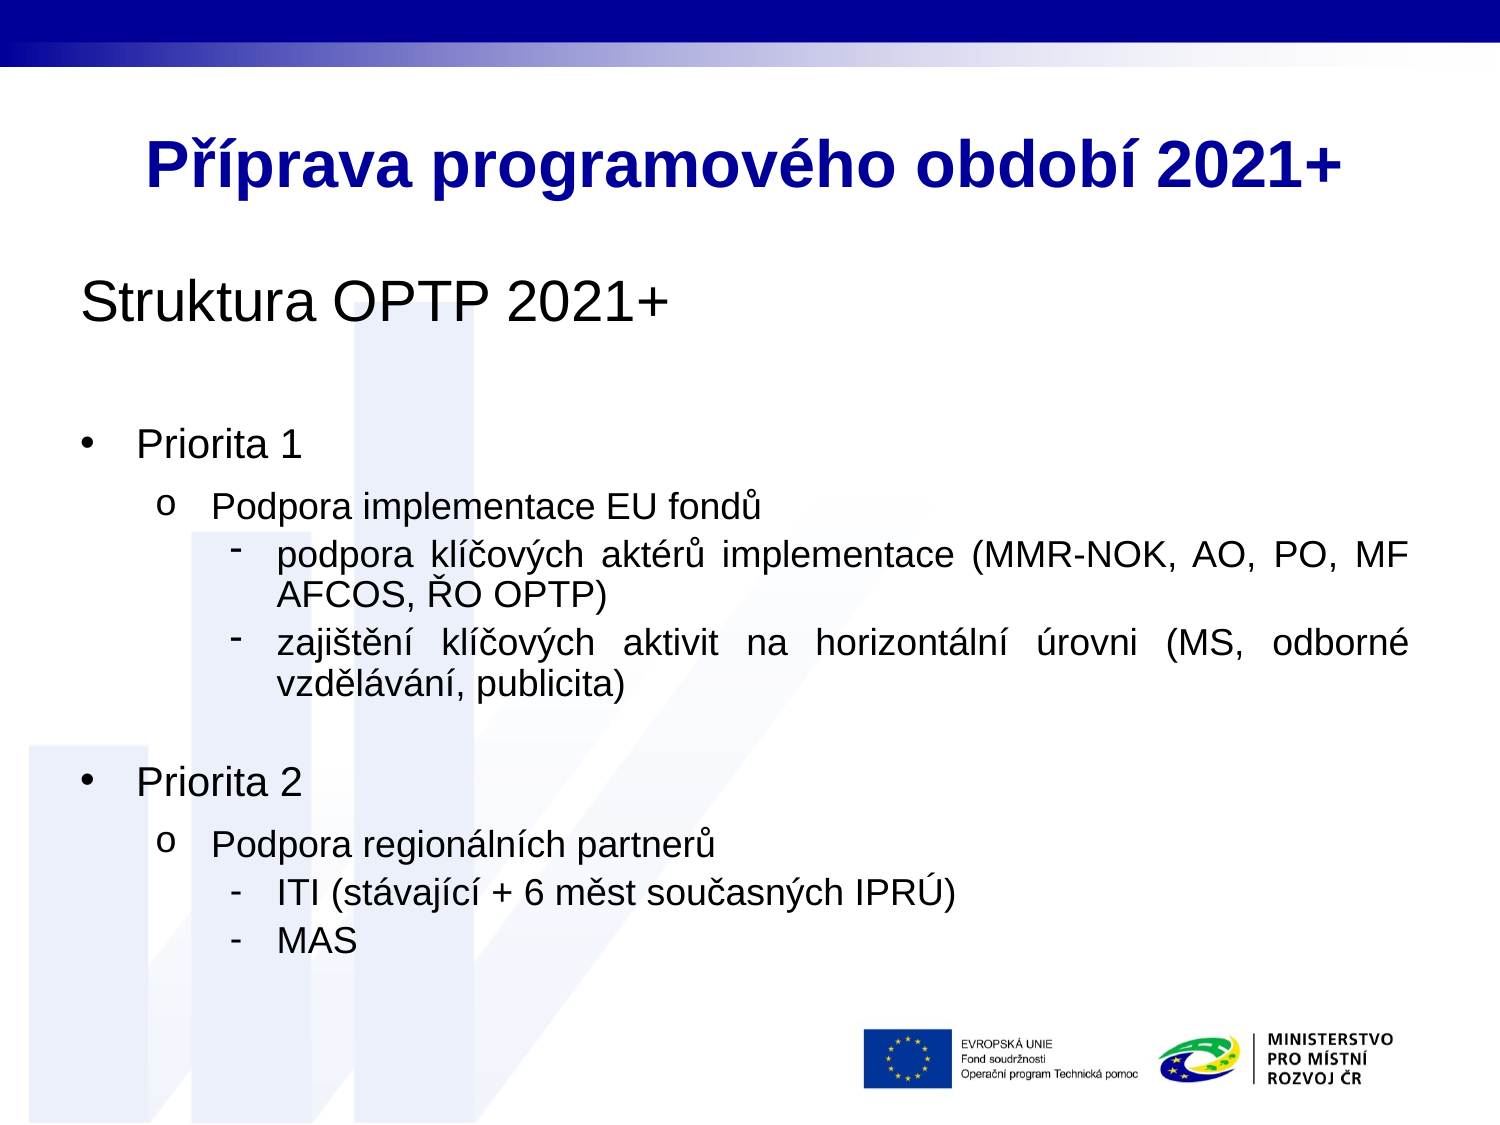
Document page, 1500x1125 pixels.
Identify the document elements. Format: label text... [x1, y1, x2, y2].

picture [29, 302, 1412, 1125]
title Příprava programového období 2021+ [64, 113, 1425, 197]
list Struktura OPTP 2021+ Priorita 1 Podpora implementace EU fondů podpora klíčových aktérů implementace (MMR-NOK, AO, PO, MF AFCOS, ŘO OPTP) zajištění klíčových aktivit na horizontální úrovni (MS, odborné vzdělávání, publicita) Priorita 2 Podpora regionálních partnerů ITI (stávající + 6 měst současných IPRÚ) MAS [64, 255, 1425, 1012]
